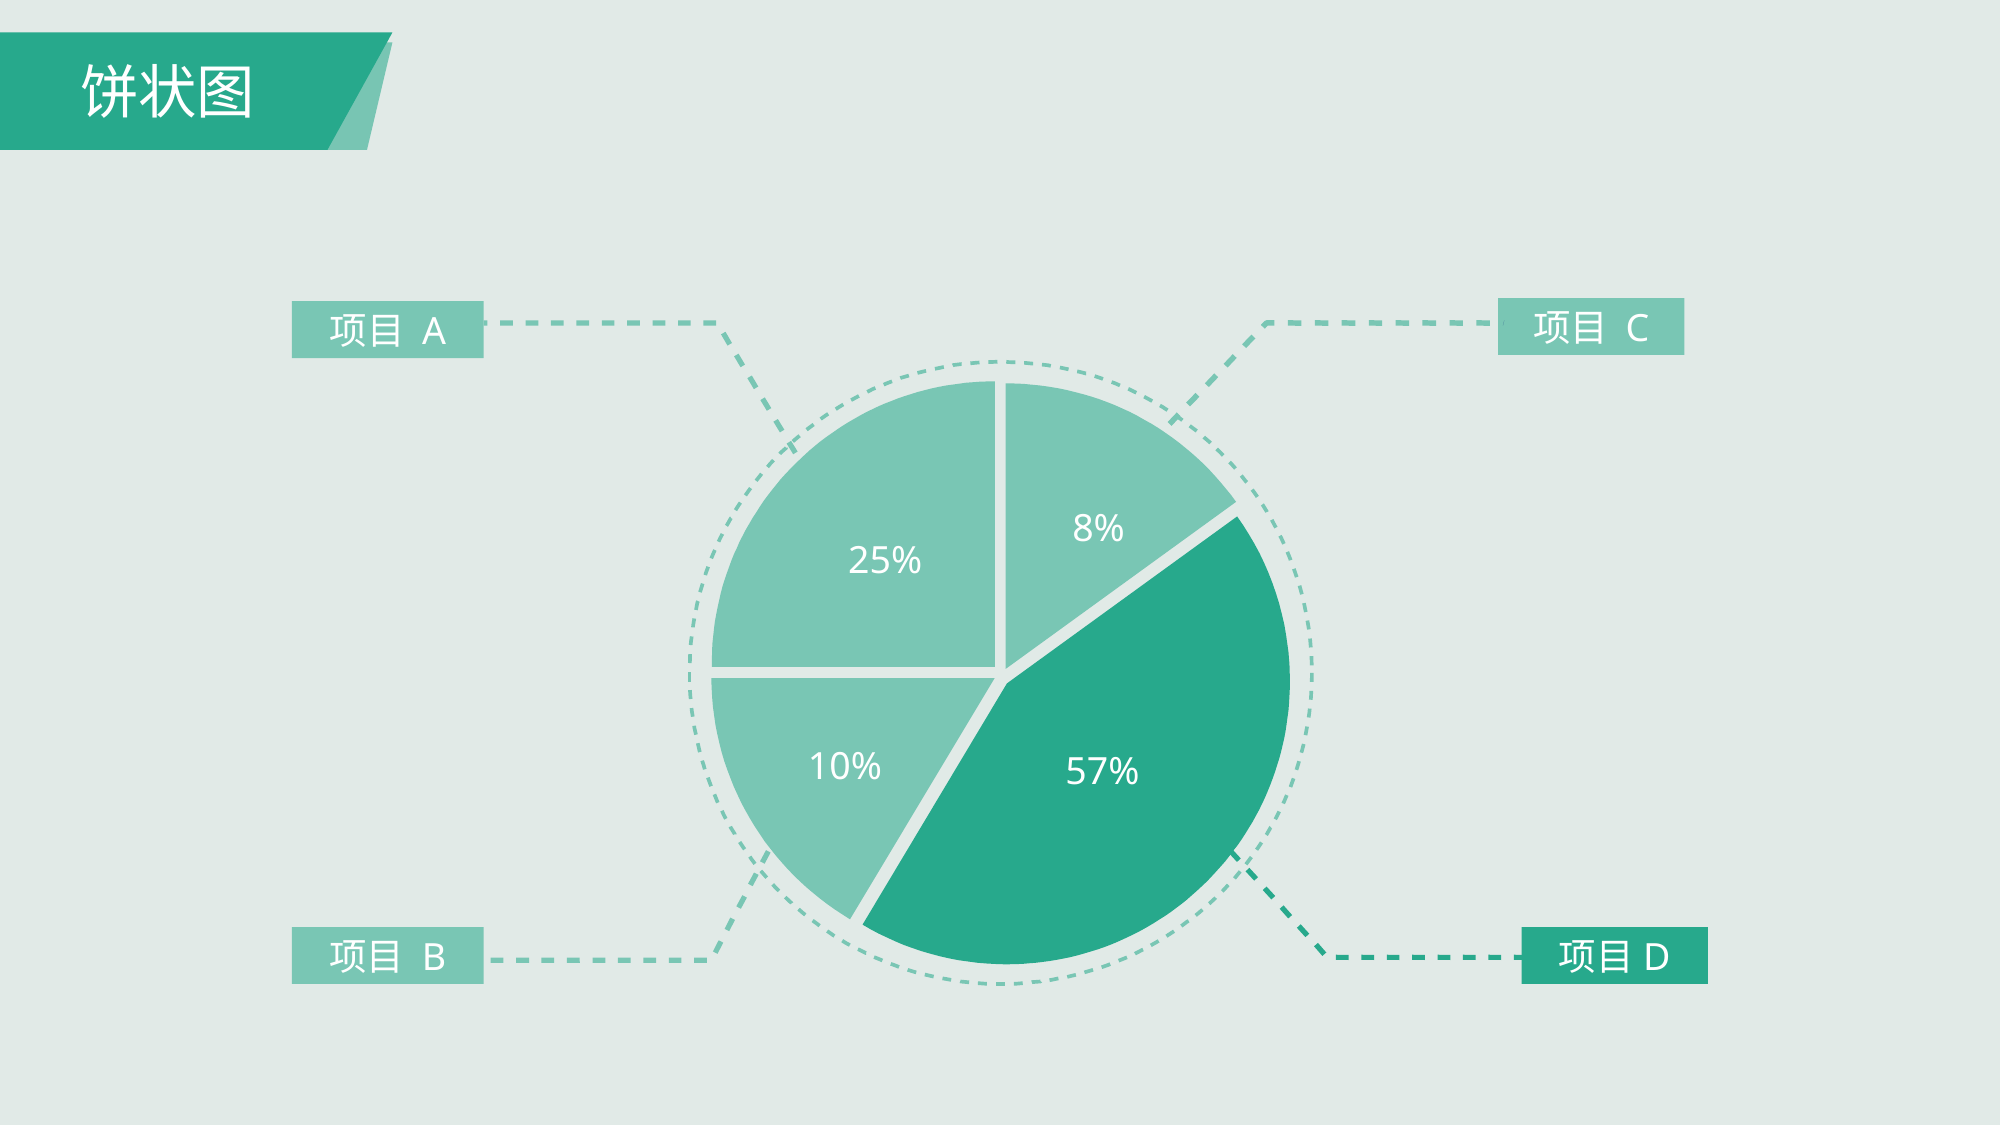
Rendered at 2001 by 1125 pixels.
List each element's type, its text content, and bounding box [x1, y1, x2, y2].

text_box 饼状图 [0, 48, 338, 133]
text_box 项目D [1521, 927, 1708, 984]
text_box 项目 B [291, 927, 484, 984]
text_box 项目 C [1498, 298, 1685, 355]
text_box [329, 41, 394, 151]
text_box 项目 A [291, 301, 484, 359]
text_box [689, 361, 1312, 984]
text_box [0, 31, 395, 151]
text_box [483, 322, 796, 453]
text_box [1169, 322, 1490, 424]
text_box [1230, 850, 1527, 958]
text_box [490, 851, 769, 961]
